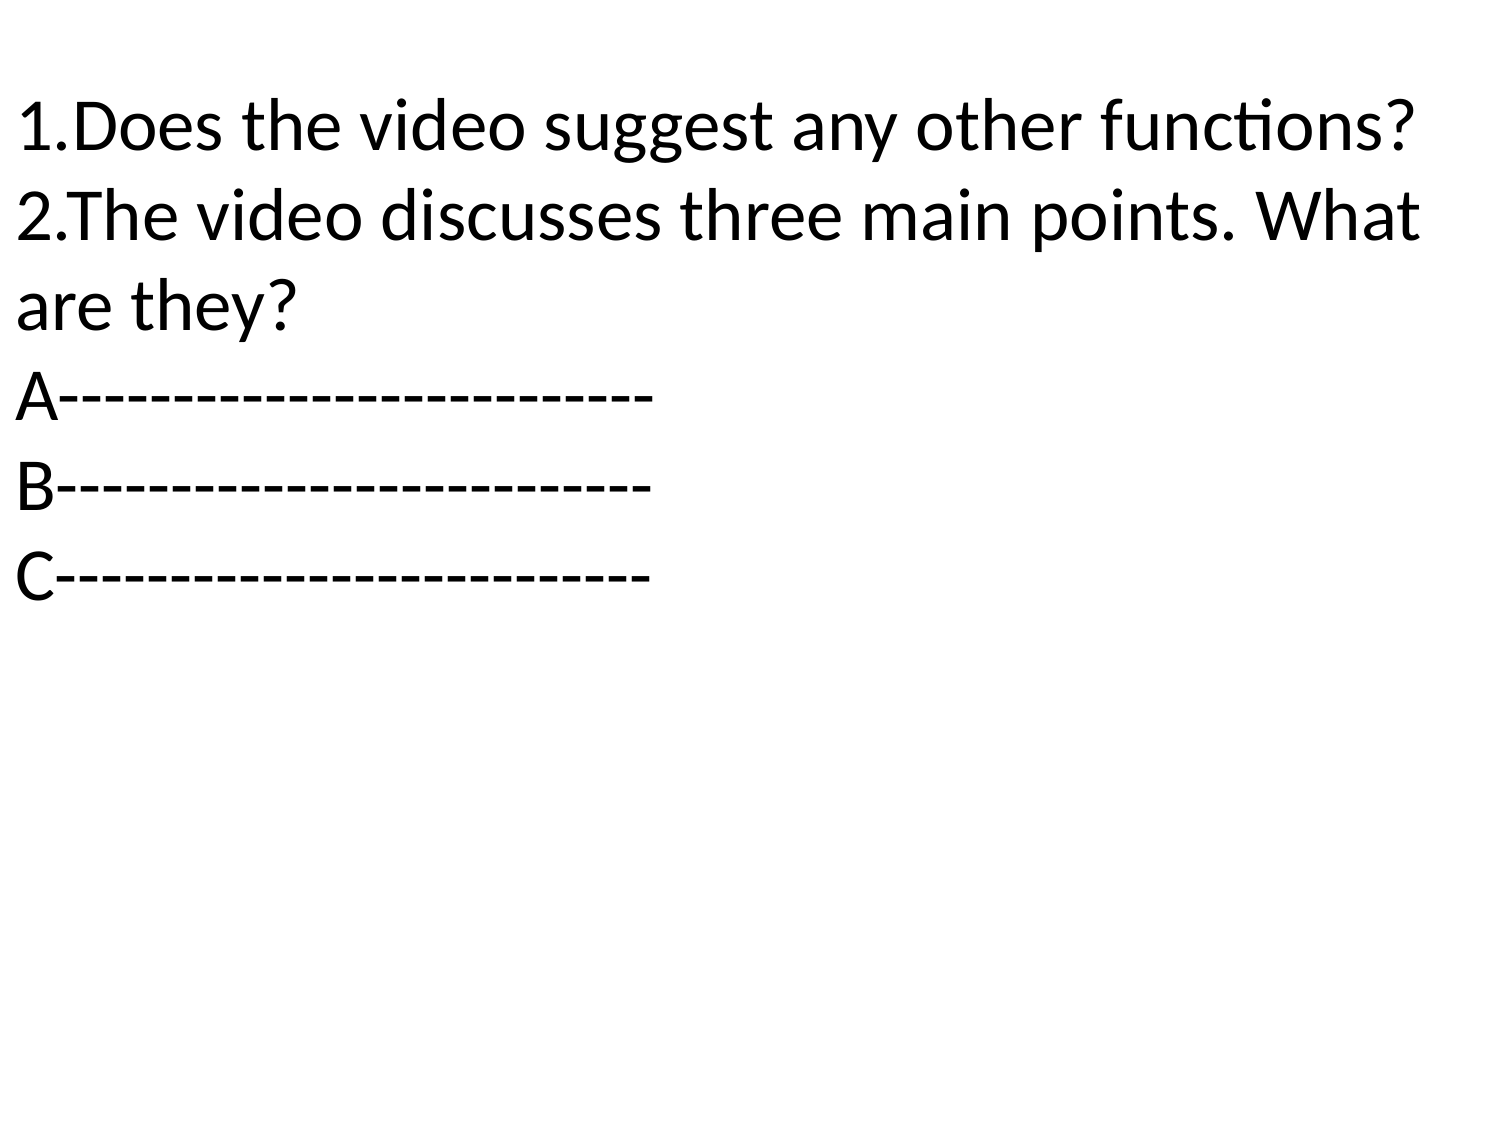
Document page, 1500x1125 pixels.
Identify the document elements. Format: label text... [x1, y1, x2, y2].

text_box 1.Does the video suggest any other functions? 2.The video discusses three main points. What are they? A-------------------------- B-------------------------- C-------------------------- [0, 68, 1500, 624]
